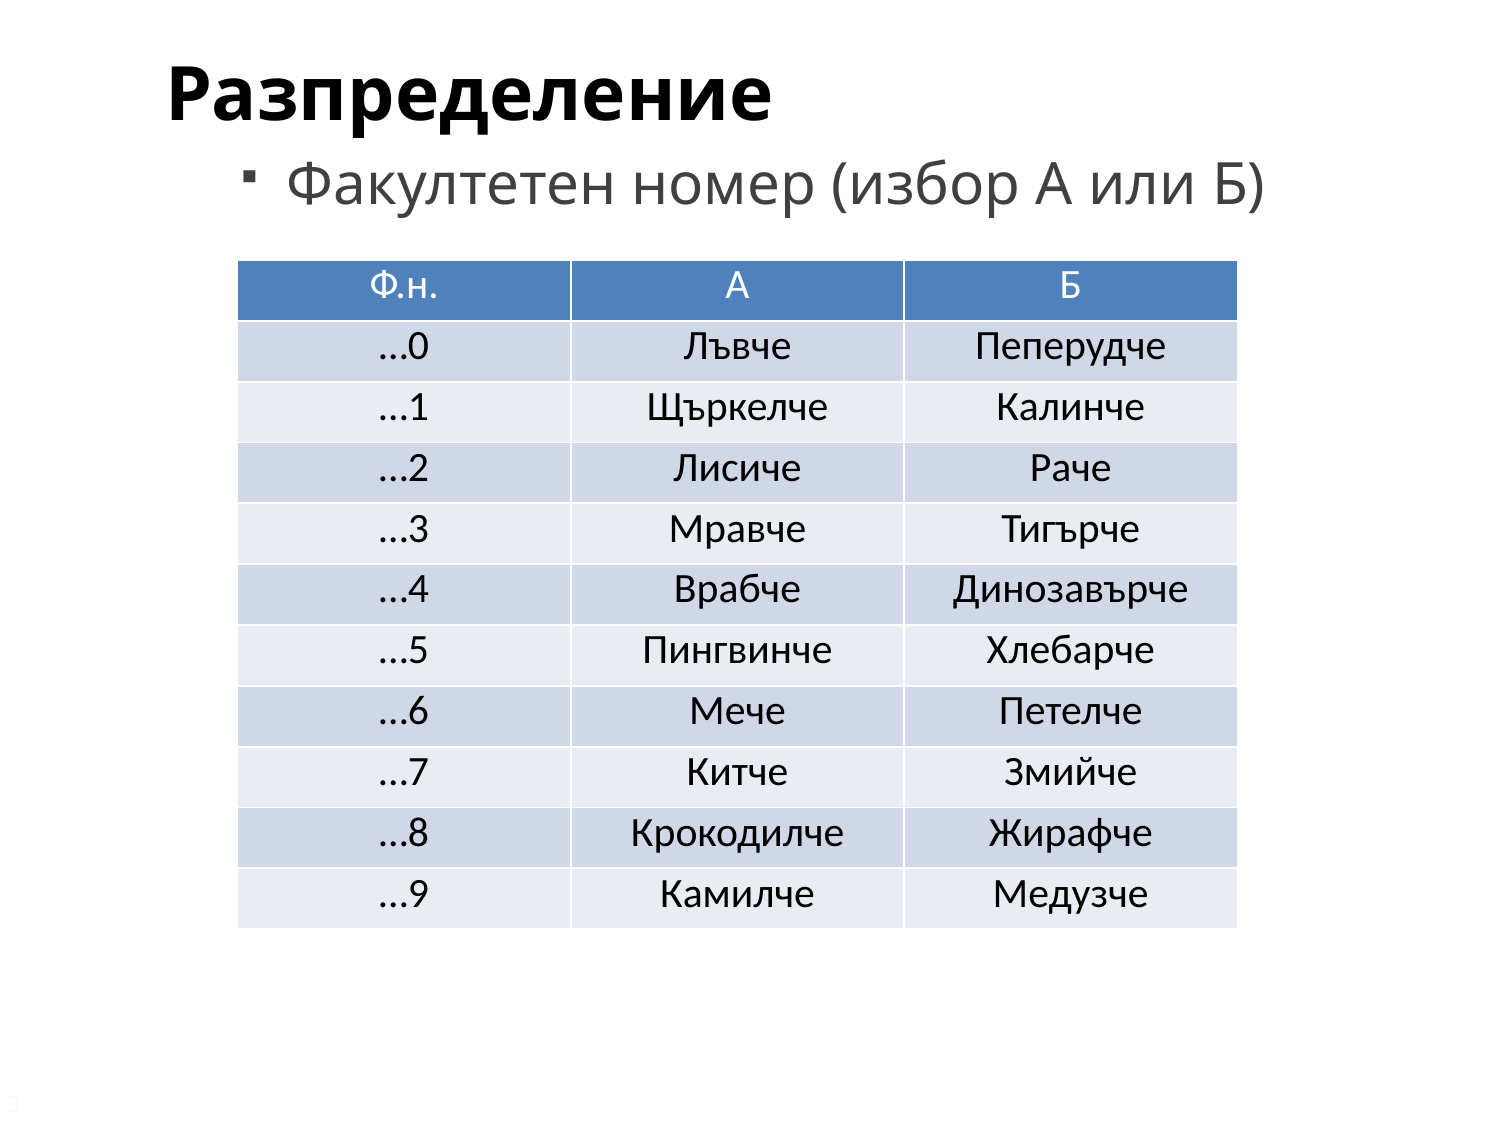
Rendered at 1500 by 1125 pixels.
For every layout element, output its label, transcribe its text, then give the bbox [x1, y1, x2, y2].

table_cell Раче [905, 443, 1237, 502]
table_cell Врабче [572, 565, 903, 624]
table_cell …7 [238, 748, 570, 807]
table_cell Мече [572, 687, 903, 746]
table_cell Китче [572, 748, 903, 807]
table_cell Щъркелче [572, 383, 903, 442]
table_cell Петелче [905, 687, 1237, 746]
table_cell Жирафче [905, 808, 1237, 867]
table_cell …9 [238, 869, 570, 928]
table_header Б [905, 261, 1237, 320]
table_cell …4 [238, 565, 570, 624]
table_cell Хлебарче [905, 626, 1237, 685]
table_cell Пеперудче [905, 322, 1237, 381]
table_cell Медузче [905, 869, 1237, 928]
table_cell Лисиче [572, 443, 903, 502]
table_cell Змийче [905, 748, 1237, 807]
table_cell …1 [238, 383, 570, 442]
table_cell Калинче [905, 383, 1237, 442]
table_cell …8 [238, 808, 570, 867]
table_cell Динозавърче [905, 565, 1237, 624]
table_cell …5 [238, 626, 570, 685]
table_cell …2 [238, 443, 570, 502]
table_header А [572, 261, 903, 320]
table_cell Камилче [572, 869, 903, 928]
table_cell Тигърче [905, 504, 1237, 563]
table_cell …3 [238, 504, 570, 563]
table_cell Лъвче [572, 322, 903, 381]
table_cell Пингвинче [572, 626, 903, 685]
table_header Ф.н. [238, 261, 570, 320]
table_cell Крокодилче [572, 808, 903, 867]
table_cell Мравче [572, 504, 903, 563]
table_cell …0 [238, 322, 570, 381]
list Разпределение Факултетен номер (избор А или Б) [150, 37, 1488, 1113]
table_cell …6 [238, 687, 570, 746]
